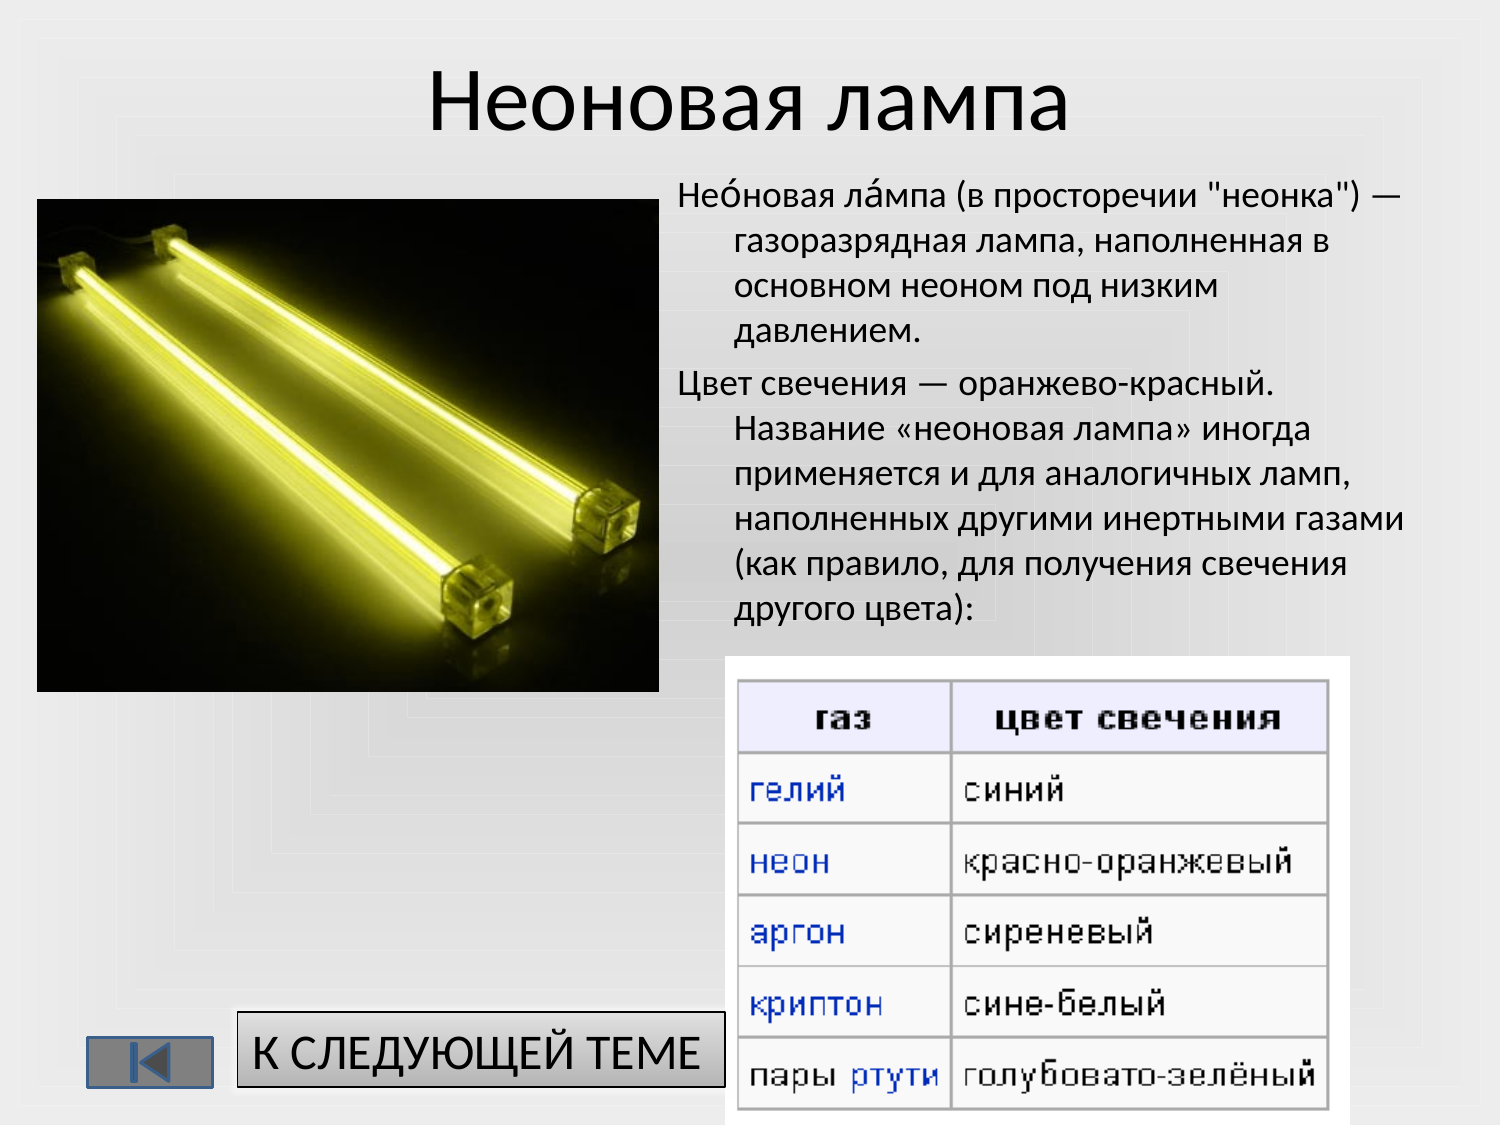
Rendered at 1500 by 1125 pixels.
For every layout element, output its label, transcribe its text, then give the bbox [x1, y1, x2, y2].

text_box К следующей теме [237, 1011, 716, 1088]
picture [36, 199, 660, 693]
list Нео́новая ла́мпа (в просторечии "неонка") — газоразрядная лампа, наполненная в основном неоном под низким давлением. Цвет свечения — оранжево-красный. Название «неоновая лампа» иногда применяется и для аналогичных ламп, наполненных другими инертными газами (как правило, для получения свечения другого цвета): [662, 162, 1425, 663]
title Неоновая лампа [75, 0, 1425, 188]
text_box [86, 1036, 214, 1089]
picture [724, 655, 1351, 1125]
